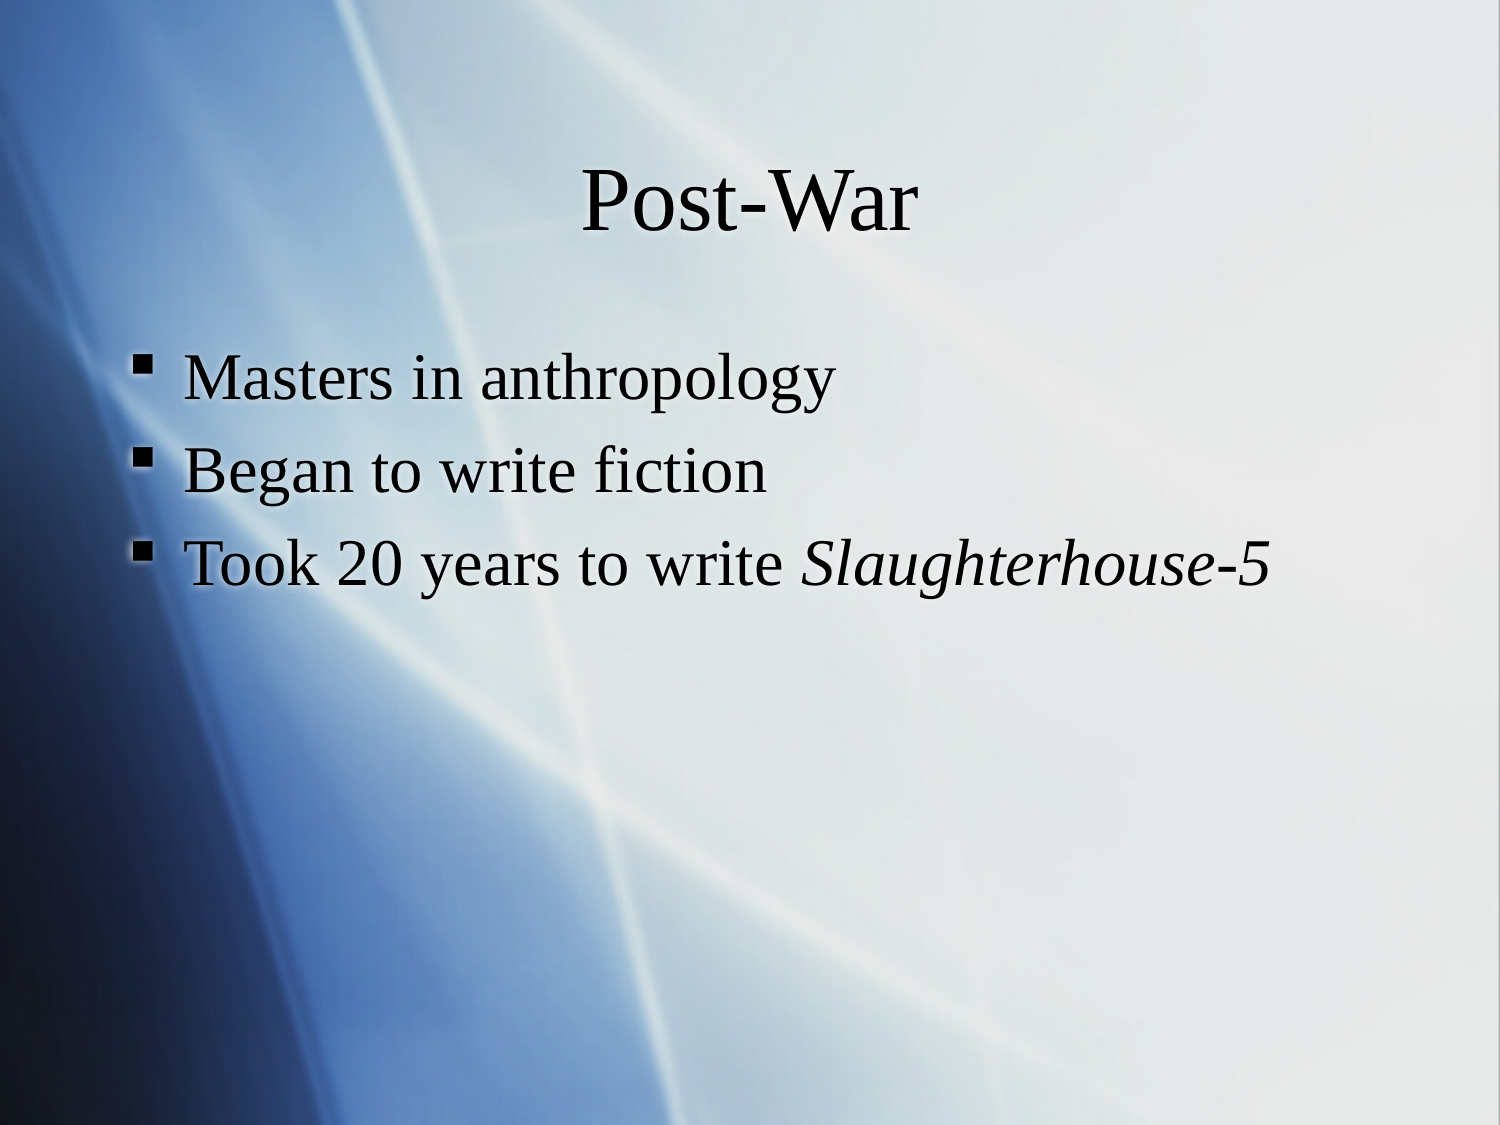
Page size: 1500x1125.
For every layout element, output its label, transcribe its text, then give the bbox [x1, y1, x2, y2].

title Post-War [112, 99, 1388, 288]
picture [0, 0, 1500, 1125]
list Masters in anthropology Began to write fiction Took 20 years to write Slaughterhouse-5 [112, 324, 1388, 1001]
